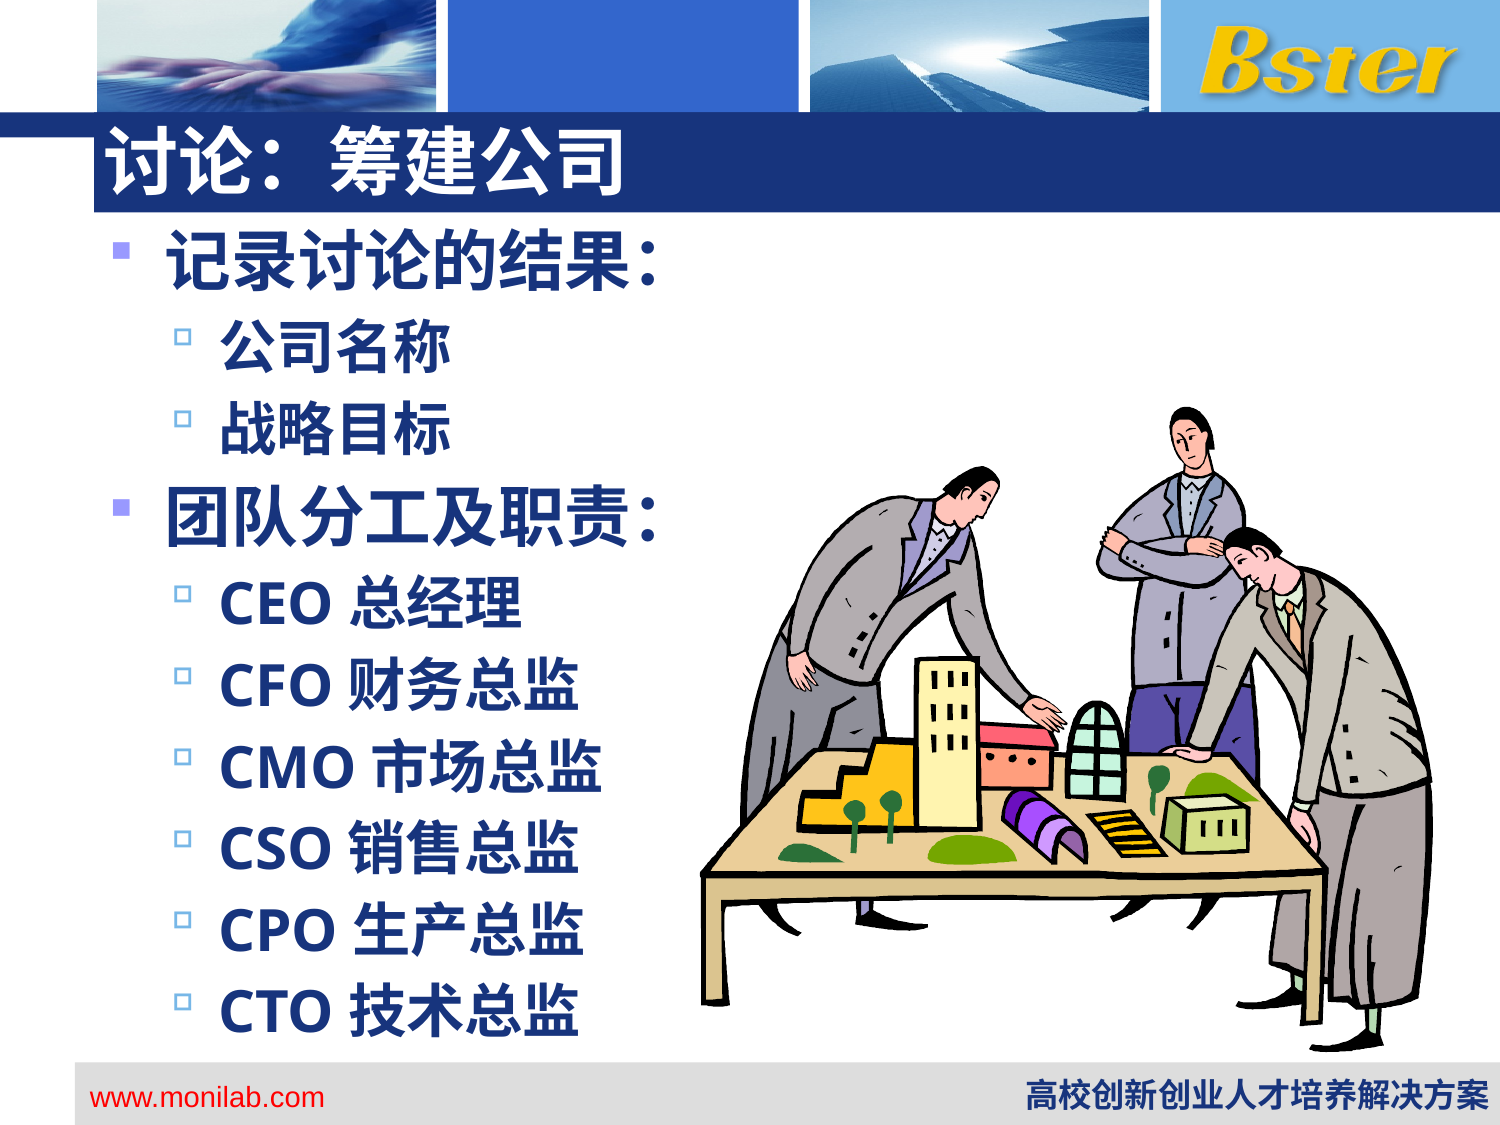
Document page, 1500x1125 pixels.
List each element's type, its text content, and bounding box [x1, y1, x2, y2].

picture [97, 0, 437, 112]
title 讨论：筹建公司 [88, 113, 1369, 206]
list 记录讨论的结果： 公司名称 战略目标 团队分工及职责： CEO总经理 CFO财务总监 CMO市场总监 CSO销售总监 CPO生产总监 CTO技术总监 [81, 210, 1463, 1079]
picture [810, 0, 1150, 112]
picture [1199, 26, 1458, 94]
picture [699, 398, 1442, 1061]
